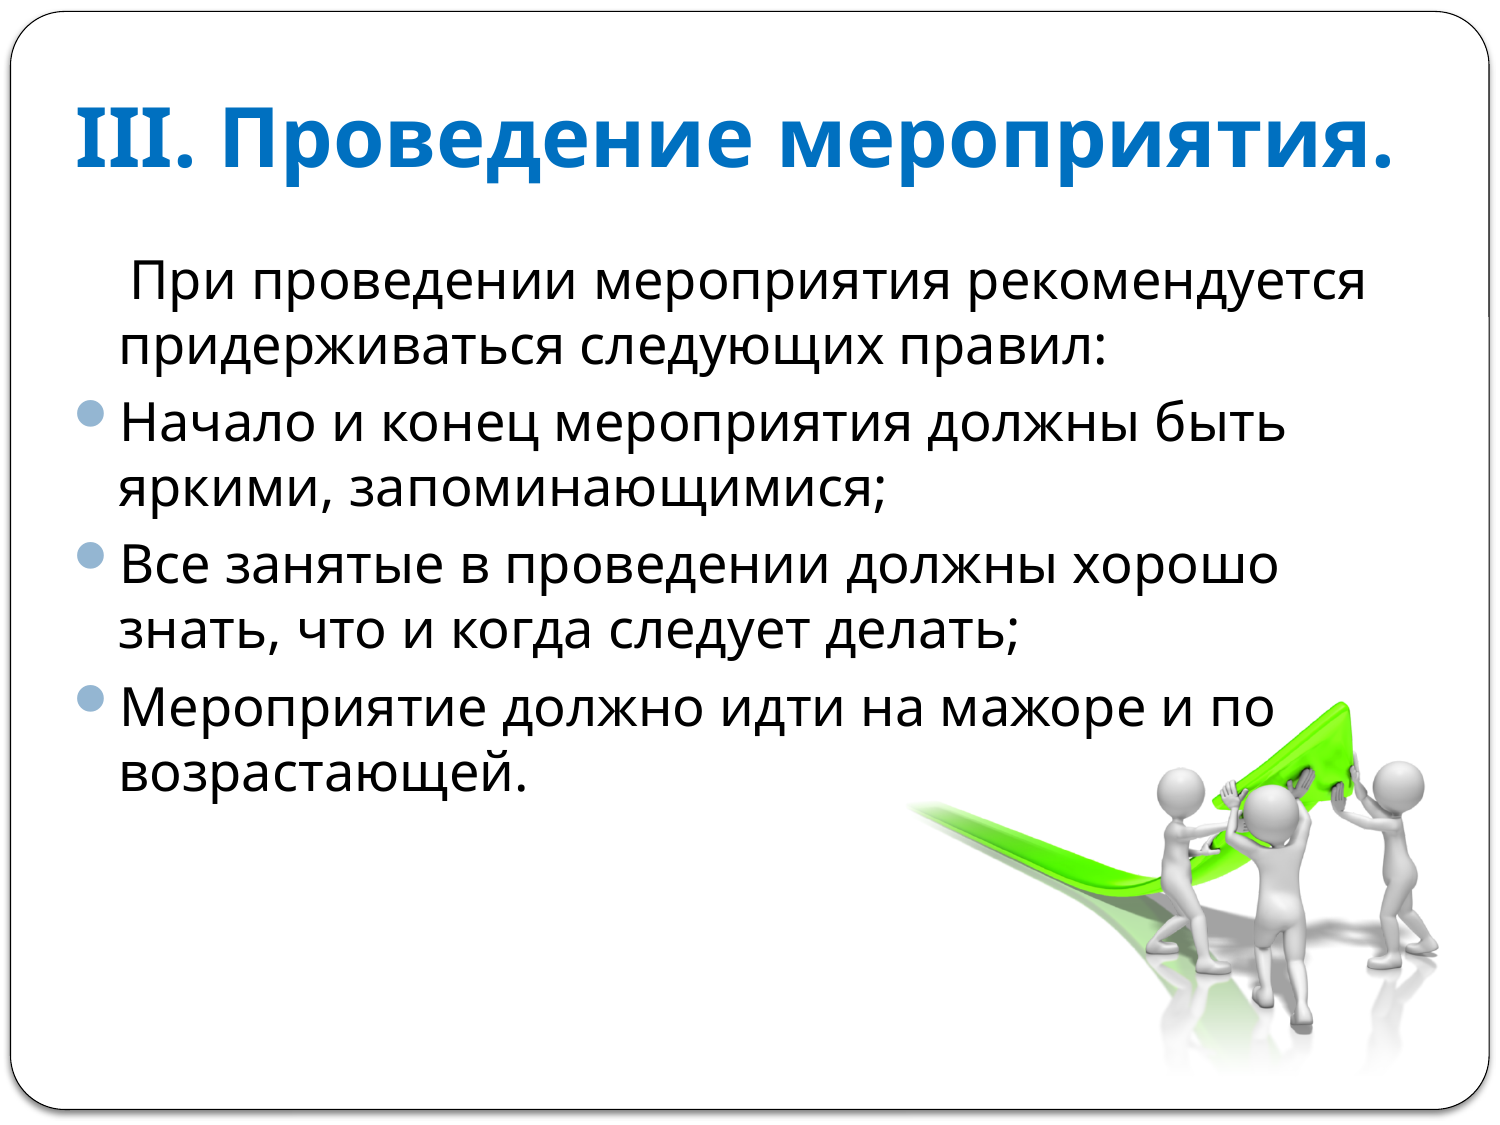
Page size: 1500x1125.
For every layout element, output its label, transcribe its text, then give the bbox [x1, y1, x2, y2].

title III. Проведение мероприятия. [46, 45, 1425, 200]
list При проведении мероприятия рекомендуется придерживаться следующих правил: Начало и конец мероприятия должны быть яркими, запоминающимися; Все занятые в проведении должны хорошо знать, что и когда следует делать; Мероприятие должно идти на мажоре и по возрастающей. [58, 237, 1425, 1079]
picture [890, 691, 1453, 1079]
